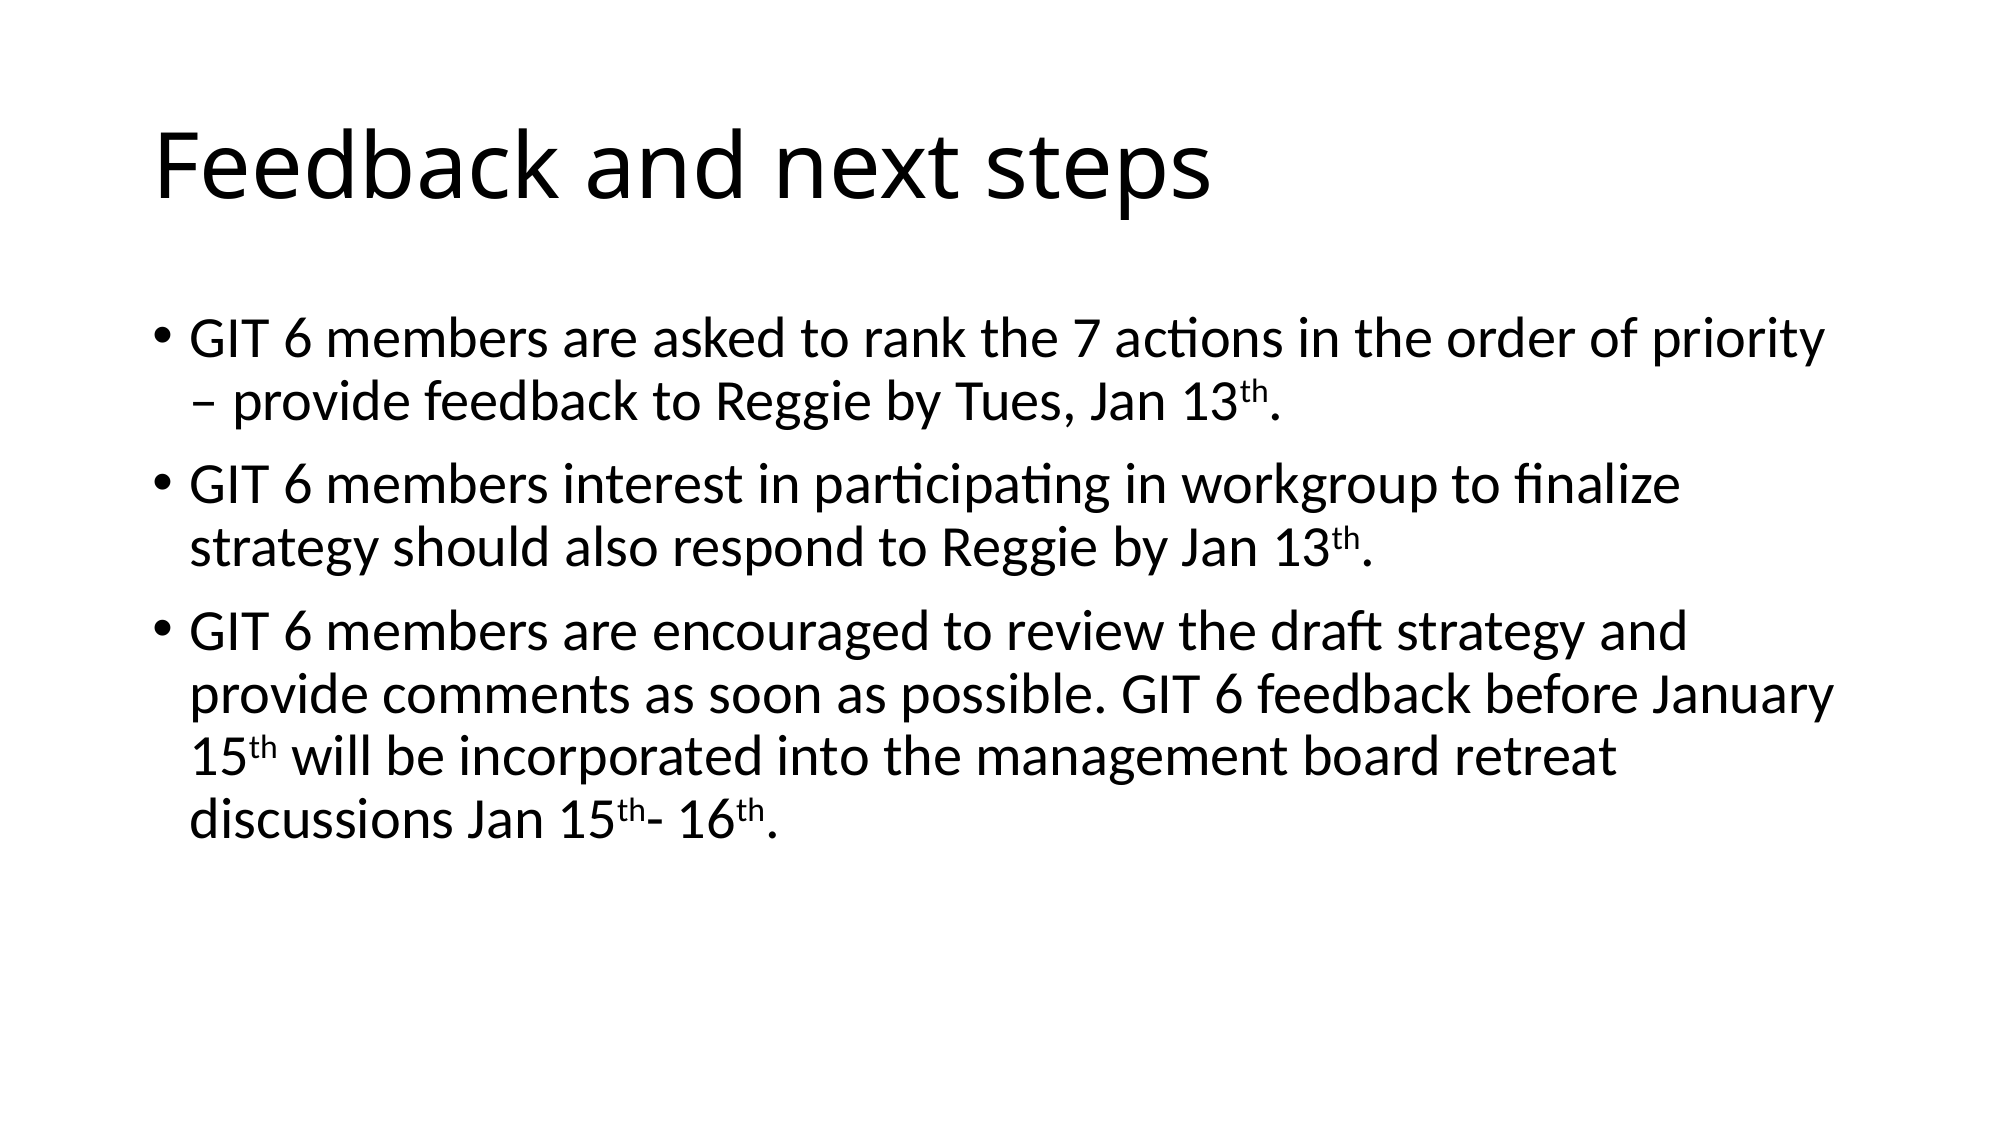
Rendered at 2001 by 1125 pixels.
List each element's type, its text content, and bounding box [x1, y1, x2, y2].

title Feedback and next steps [137, 59, 1863, 278]
list GIT 6 members are asked to rank the 7 actions in the order of priority – provide feedback to Reggie by Tues, Jan 13th. GIT 6 members interest in participating in workgroup to finalize strategy should also respond to Reggie by Jan 13th. GIT 6 members are encouraged to review the draft strategy and provide comments as soon as possible. GIT 6 feedback before January 15th will be incorporated into the management board retreat discussions Jan 15th- 16th. [137, 299, 1863, 1014]
